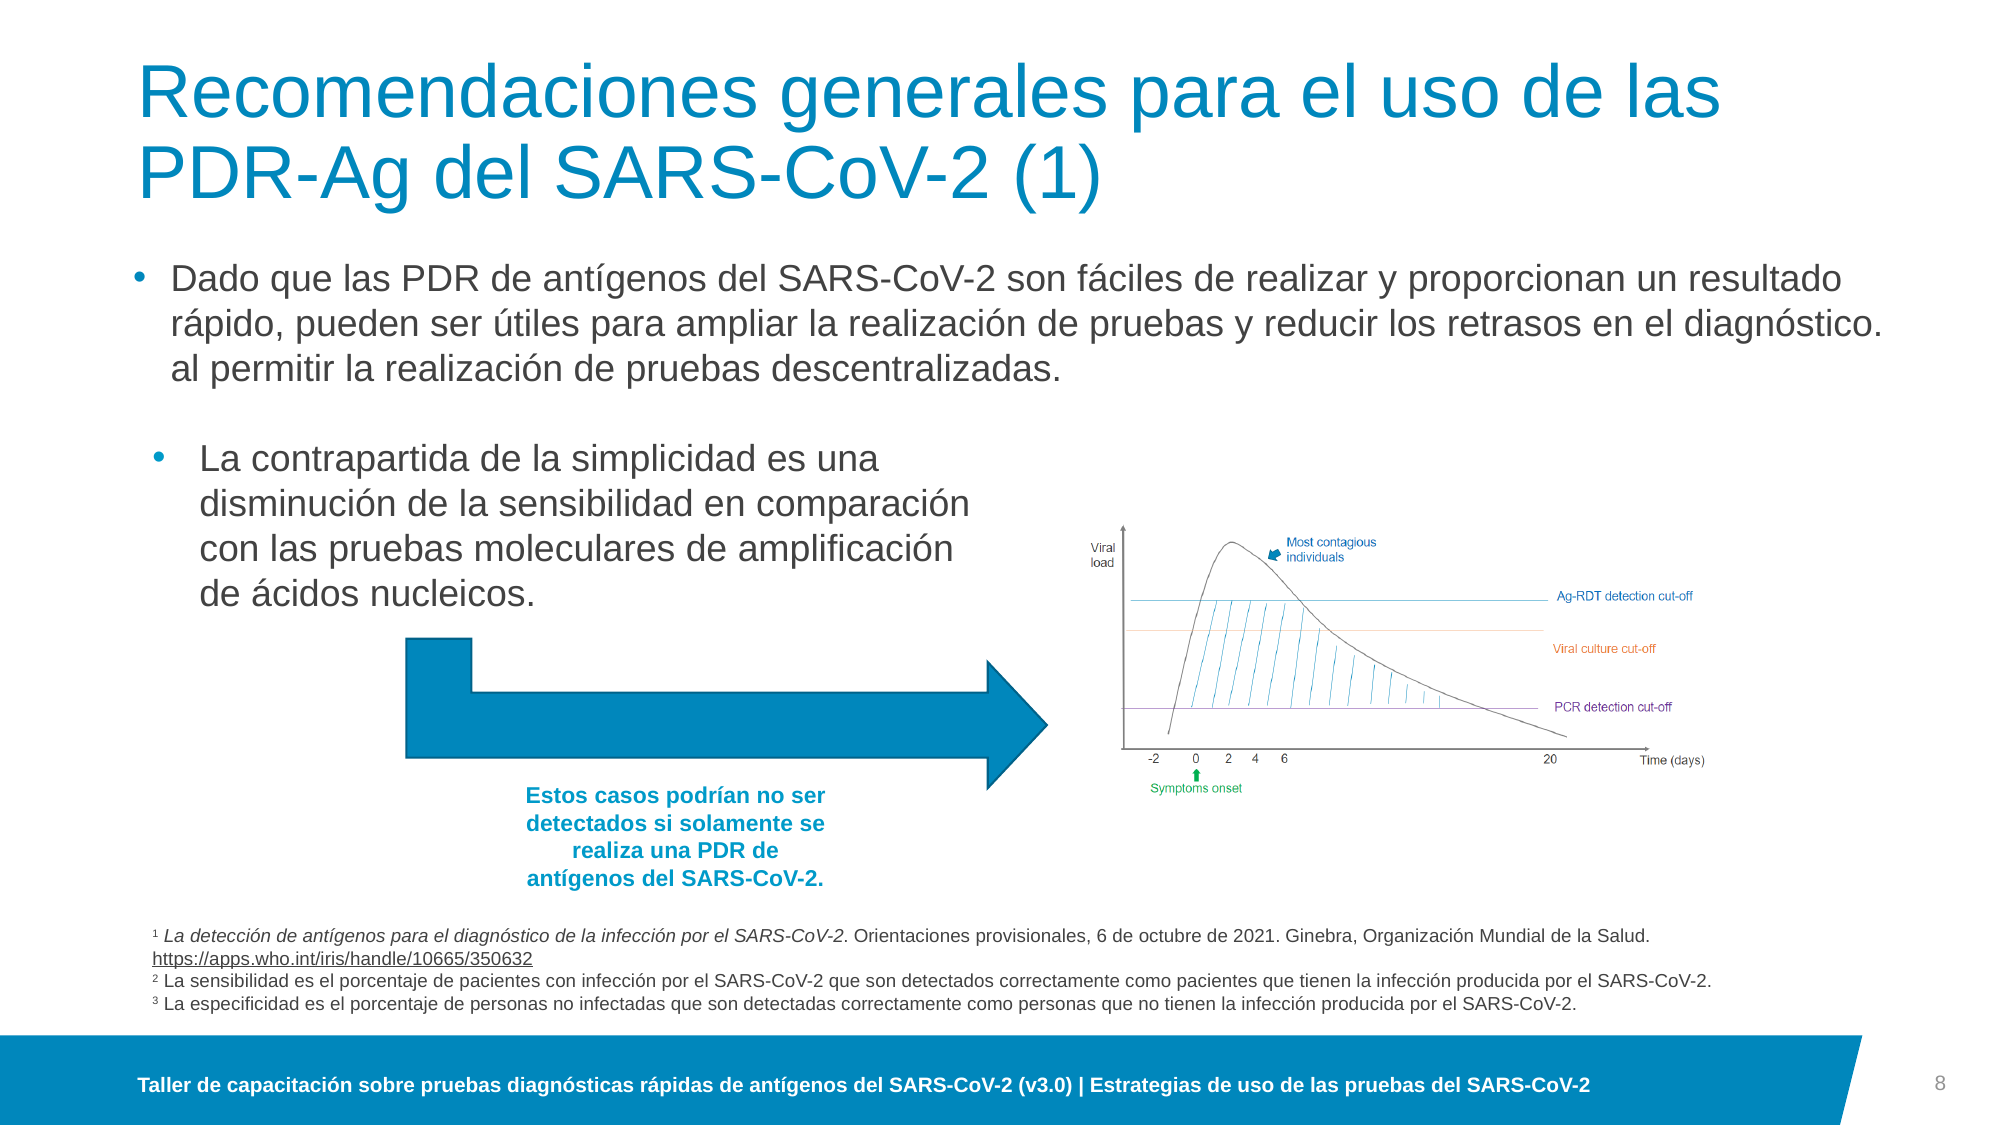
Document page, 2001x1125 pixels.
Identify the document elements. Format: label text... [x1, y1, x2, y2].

list Dado que las PDR de antígenos del SARS-CoV-2 son fáciles de realizar y proporcionan un resultado rápido, pueden ser útiles para ampliar la realización de pruebas y reducir los retrasos en el diagnóstico. al permitir la realización de pruebas descentralizadas. [118, 246, 1931, 917]
picture [1083, 502, 1707, 797]
title Recomendaciones generales para el uso de las PDR-Ag del SARS-CoV-2 (1) [137, 59, 1863, 215]
footer Taller de capacitación sobre pruebas diagnósticas rápidas de antígenos del SARS-CoV-2 (v3.0) | Estrategias de uso de las pruebas del SARS-CoV-2 [137, 1042, 1718, 1125]
slide_number 8 [1862, 1035, 1947, 1125]
text_box La contrapartida de la simplicidad es una disminución de la sensibilidad en comparación con las pruebas moleculares de amplificación de ácidos nucleicos. [137, 426, 1011, 622]
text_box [406, 638, 1047, 900]
text_box 1 La detección de antígenos para el diagnóstico de la infección por el SARS-CoV-2. Orientaciones provisionales, 6 de octubre de 2021. Ginebra, Organización Mundial de la Salud. https://apps.who.int/iris/handle/10665/350632 2 La sensibilidad es el porcentaje de pacientes con infección por el SARS-CoV-2 que son detectados correctamente como pacientes que tienen la infección producida por el SARS-CoV-2. 3 La especificidad es el porcentaje de personas no infectadas que son detectadas correctamente como personas que no tienen la infección producida por el SARS-CoV-2. [137, 916, 1779, 1022]
